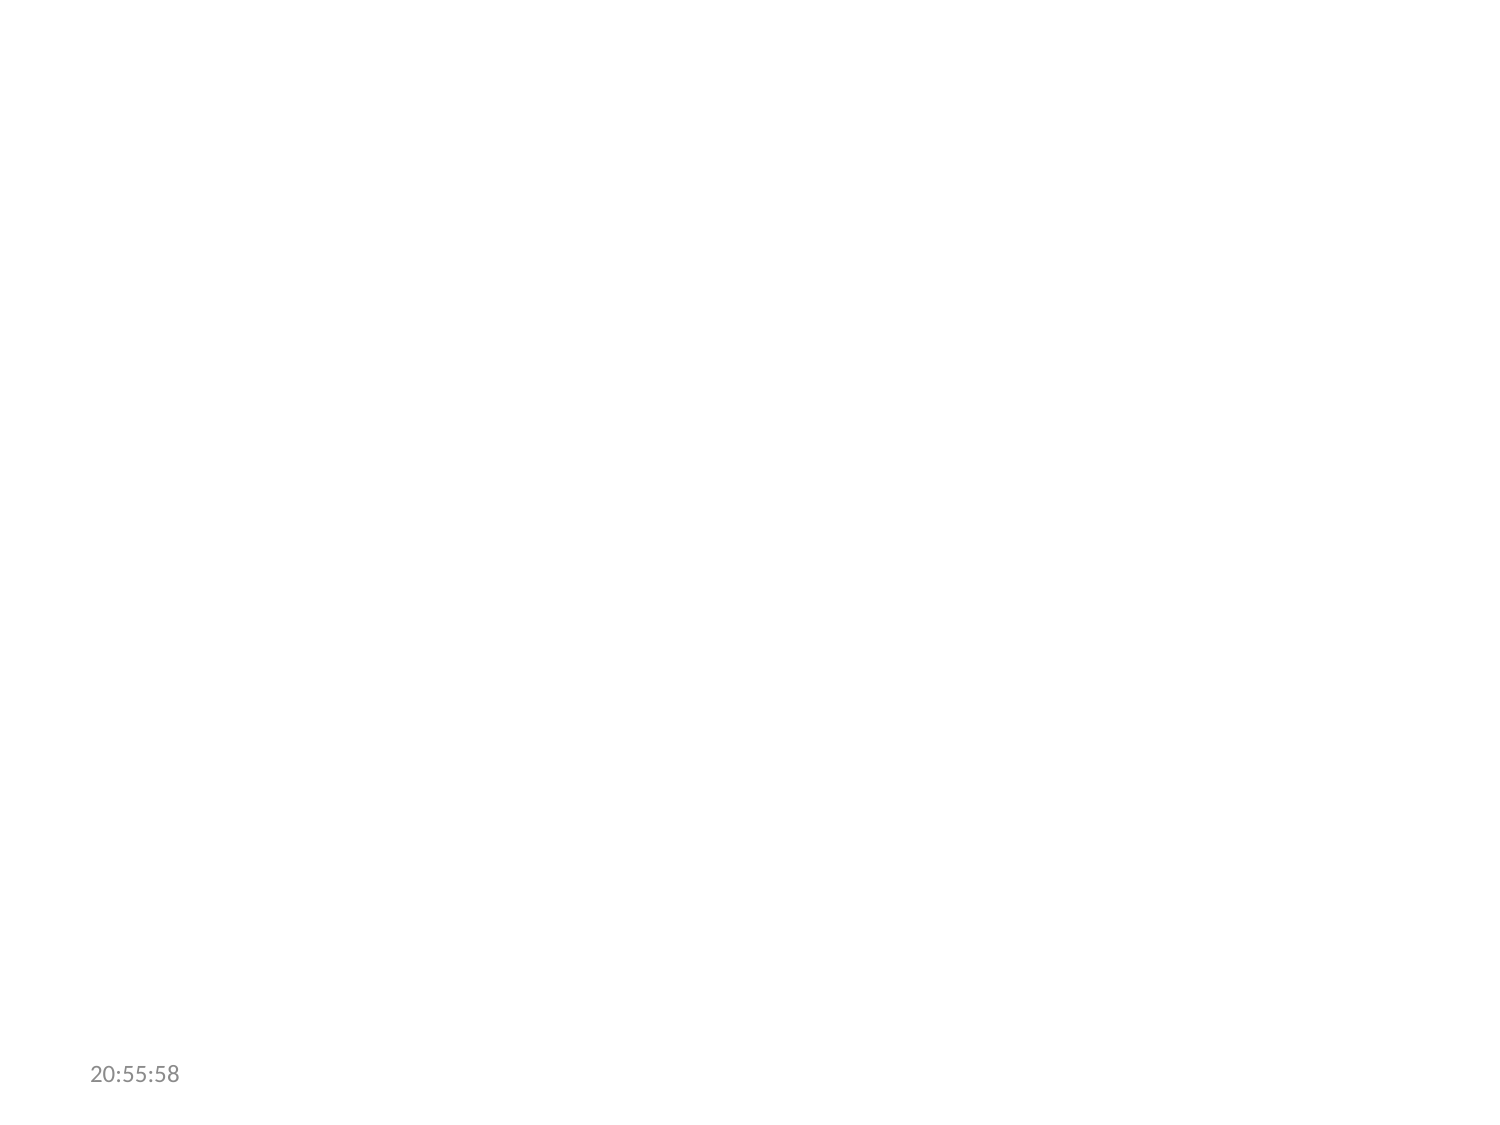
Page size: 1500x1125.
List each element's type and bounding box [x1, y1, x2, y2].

slide_number [75, 1042, 425, 1103]
